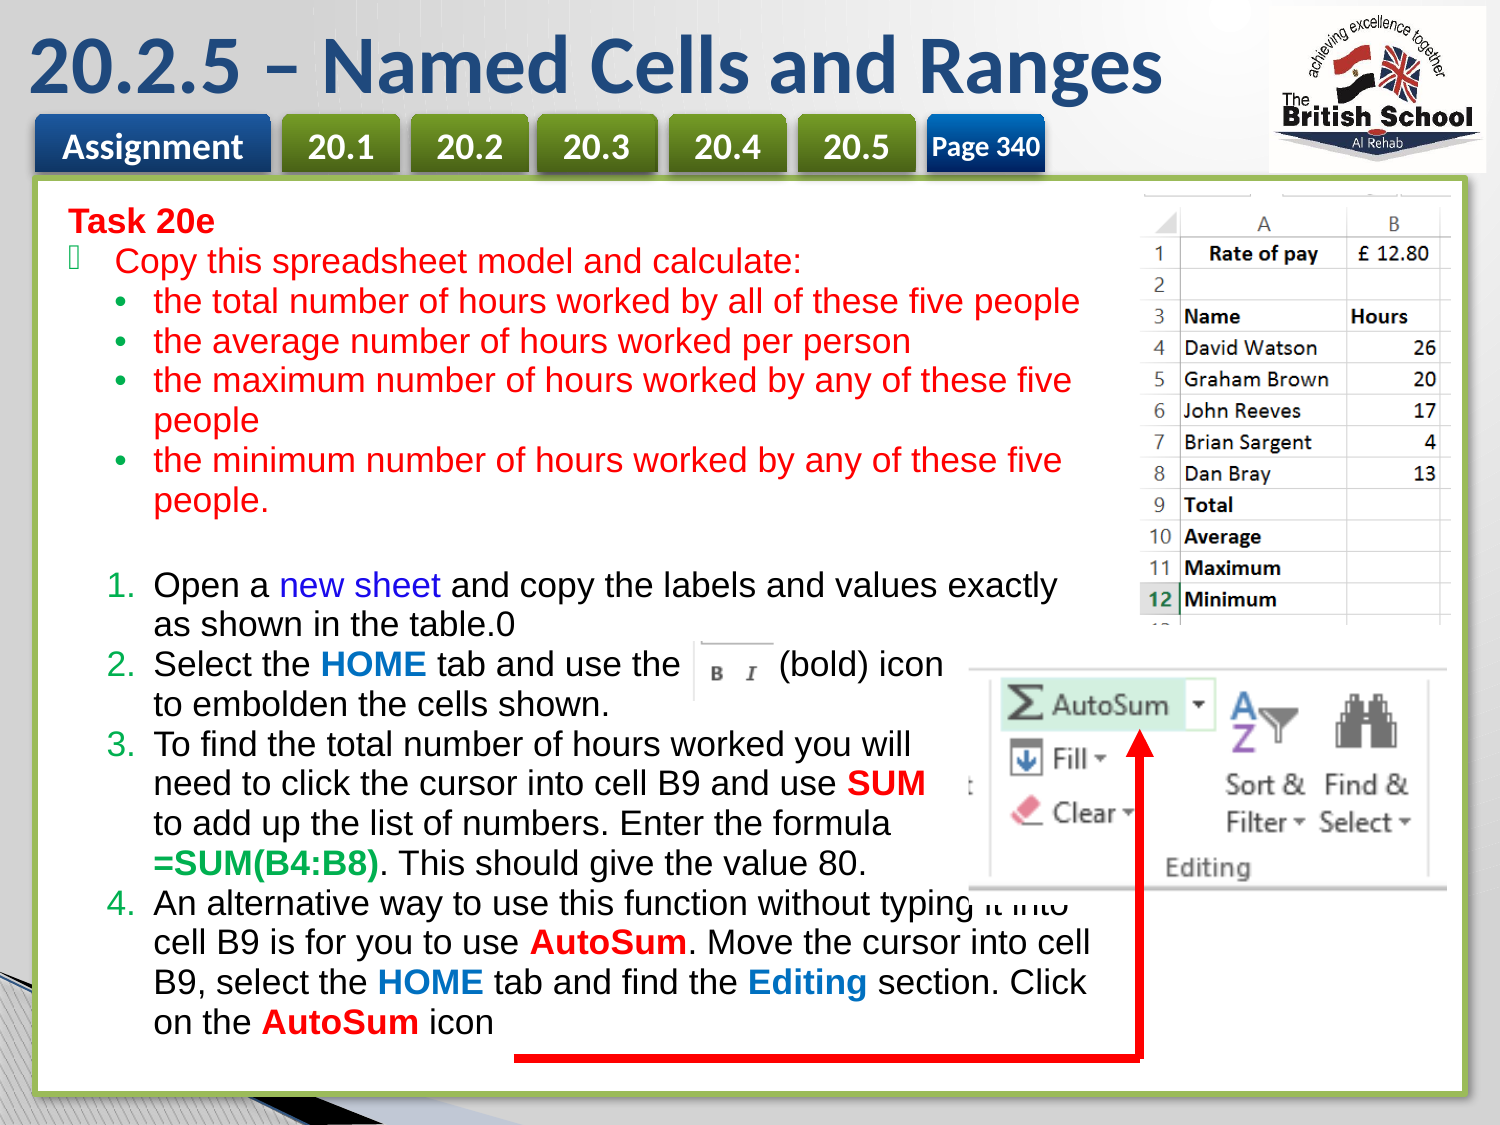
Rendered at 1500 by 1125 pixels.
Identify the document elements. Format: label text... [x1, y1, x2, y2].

title 20.2.5 – Named Cells and Ranges [14, 6, 1270, 114]
picture [1269, 6, 1487, 173]
table_header Open a new sheet and copy the labels and values exactly as shown in the table.0 Select the HOME tab and use the (bold) icon to embolden the cells shown. To find the total number of hours worked you will need to click the cursor into cell B9 and use SUM to add up the list of numbers. Enter the formula =SUM(B4:B8). This should give the value 80. An alternative way to use this function without typing it into cell B9 is for you to use AutoSum. Move the cursor into cell B9, select the HOME tab and find the Editing section. Click on the AutoSum icon [53, 557, 1116, 1049]
table_header Task 20e Copy this spreadsheet model and calculate: the total number of hours worked by all of these five people the average number of hours worked per person the maximum number of hours worked by any of these five people the minimum number of hours worked by any of these five people. [53, 194, 1116, 557]
text_box 20.3 [537, 113, 656, 173]
picture [281, 1114, 303, 1125]
picture [968, 656, 1448, 906]
picture [1139, 193, 1452, 626]
picture [690, 641, 774, 701]
text_box Page 340 [927, 113, 1046, 173]
